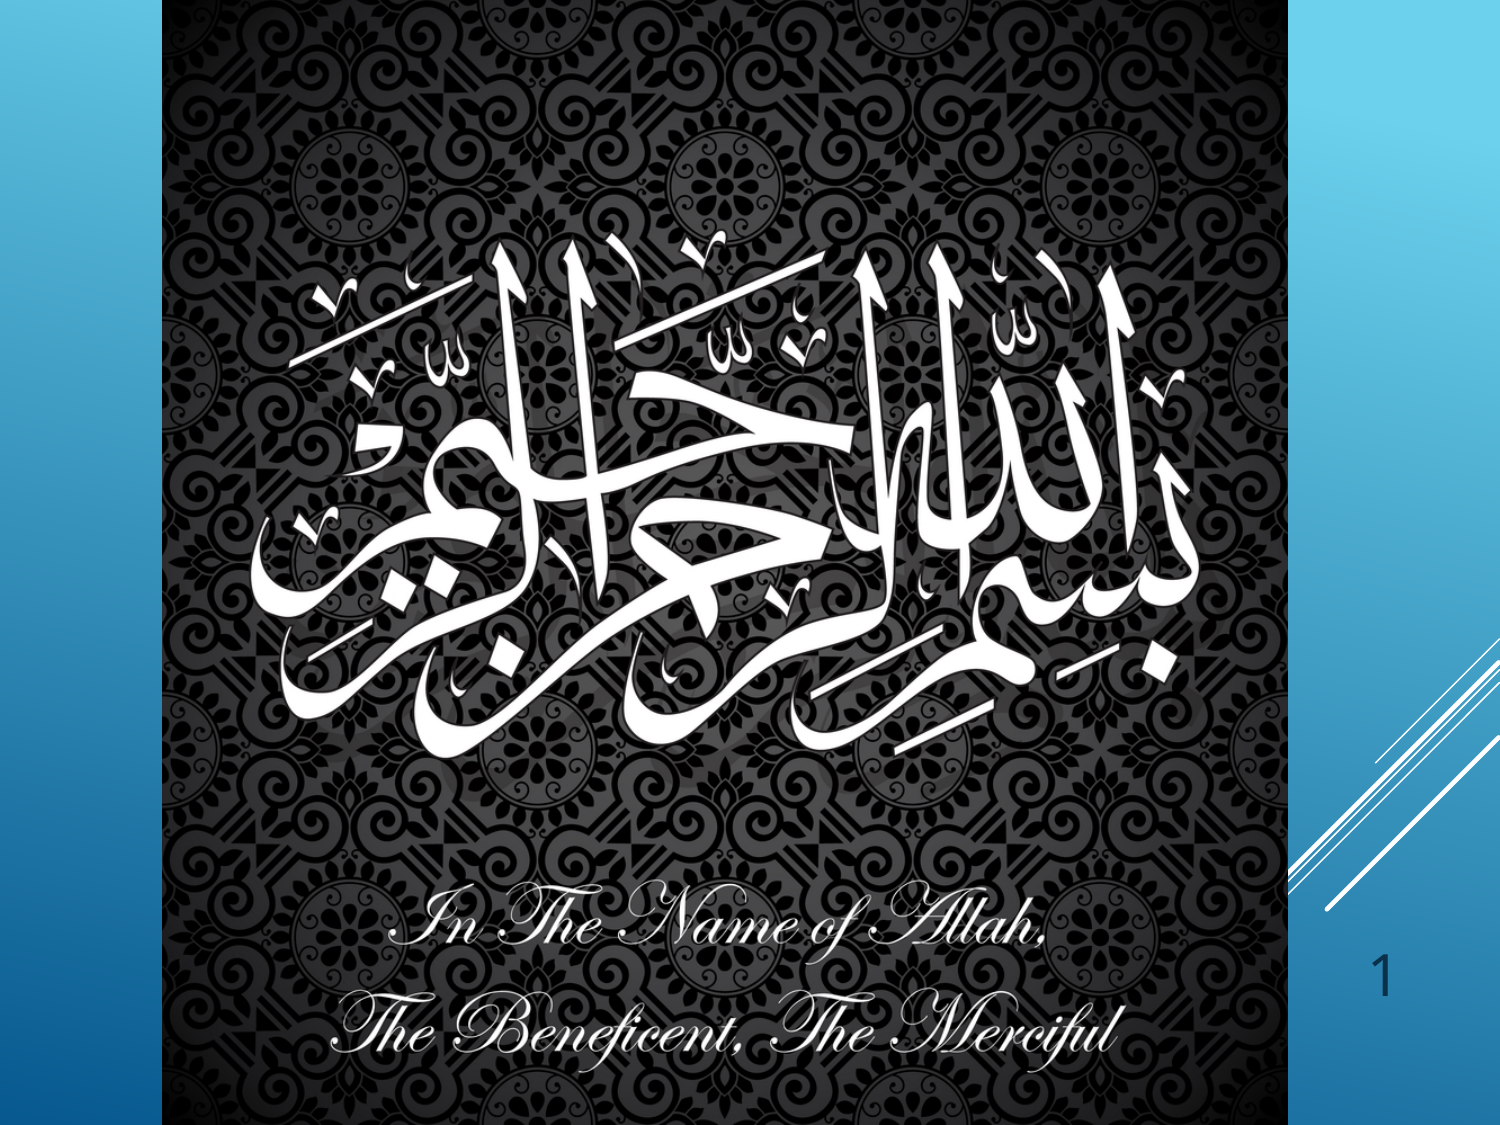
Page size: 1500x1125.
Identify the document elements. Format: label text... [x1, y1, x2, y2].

slide_number 1 [1288, 915, 1416, 1025]
picture [162, 0, 1288, 1125]
